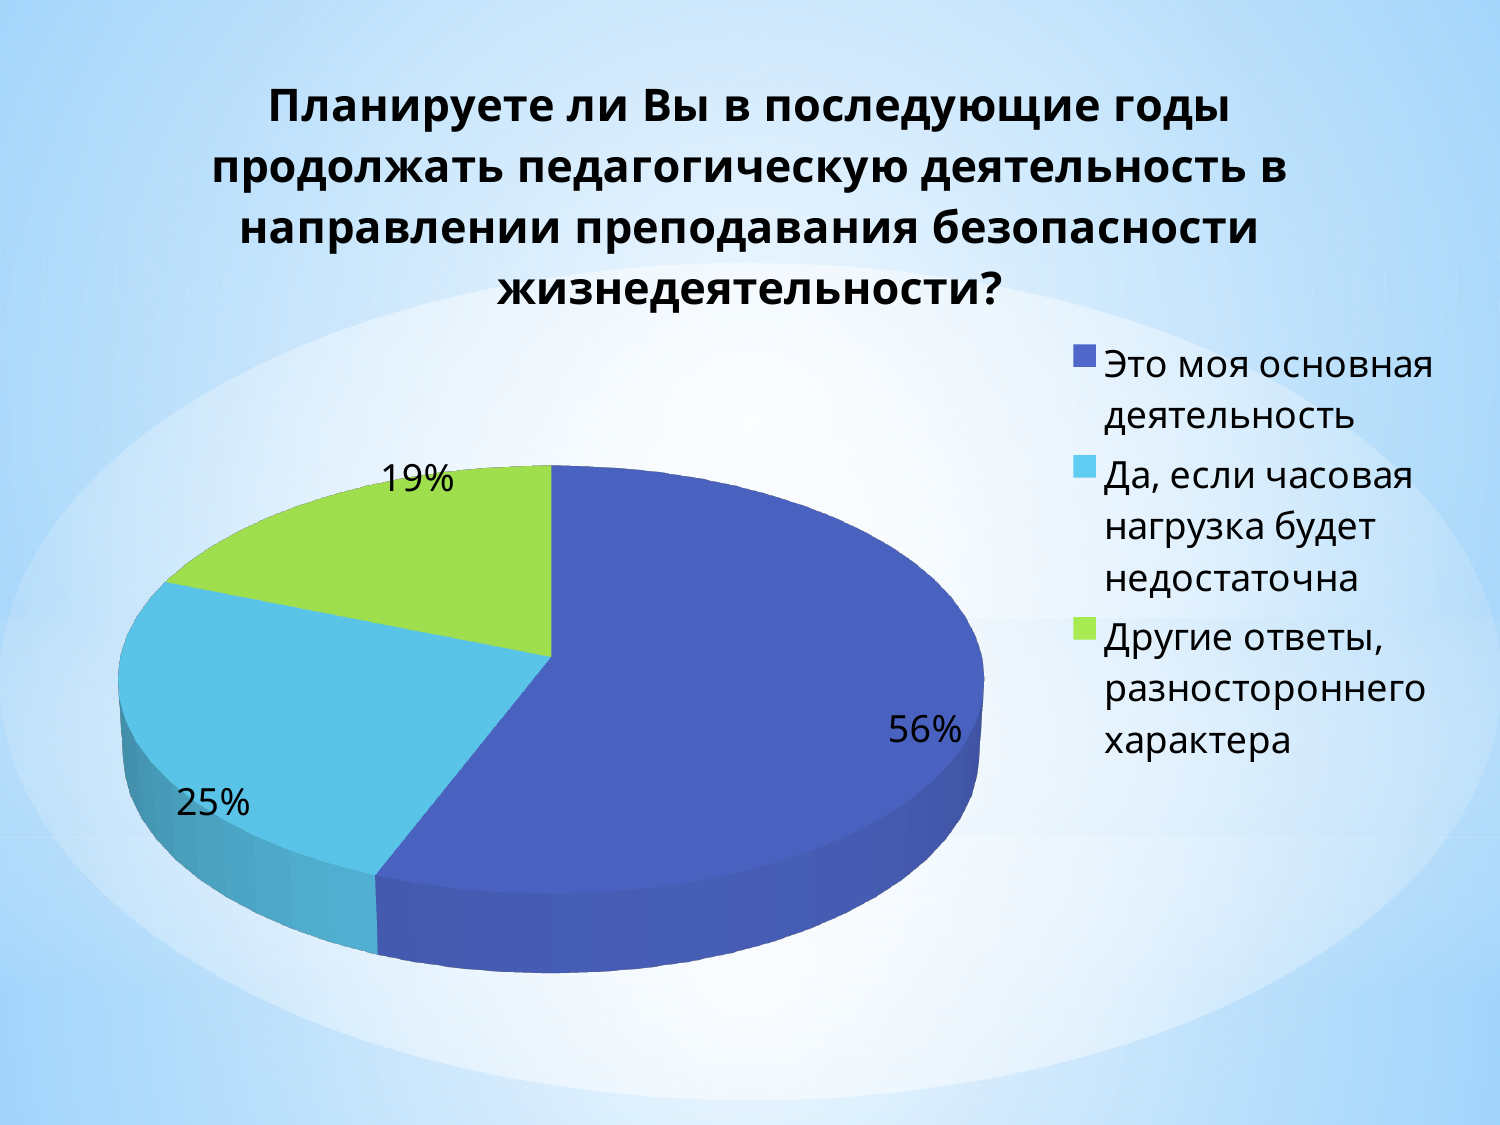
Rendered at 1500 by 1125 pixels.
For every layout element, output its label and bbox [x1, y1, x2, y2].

chart [41, 30, 1459, 1071]
